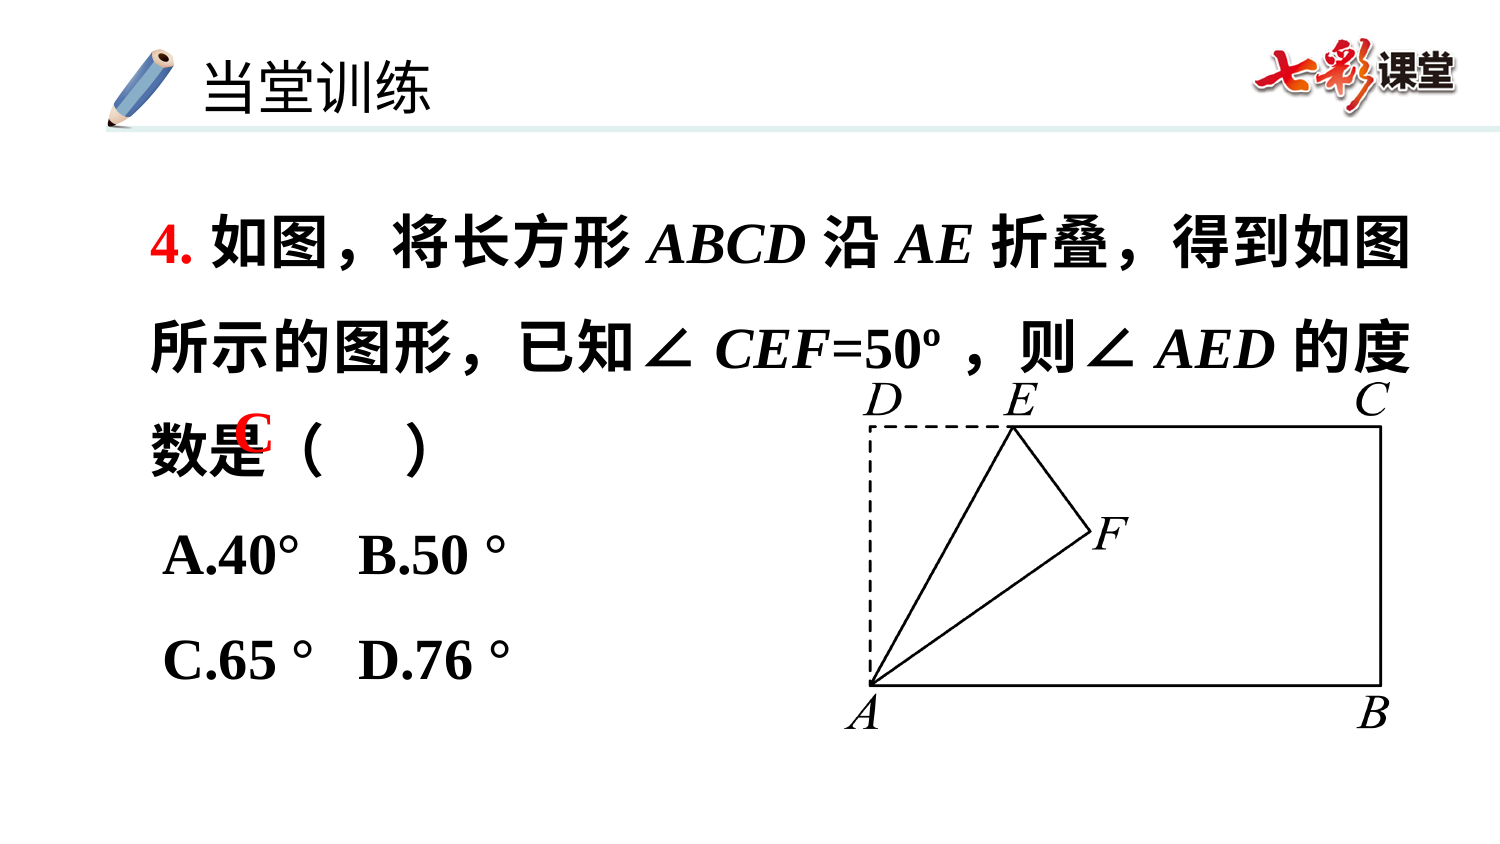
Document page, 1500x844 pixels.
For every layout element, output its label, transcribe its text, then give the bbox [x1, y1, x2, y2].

picture [844, 374, 1390, 746]
picture [100, 32, 181, 146]
text_box A.40° B.50 ° C.65 ° D.76 ° [147, 474, 609, 699]
text_box C [218, 386, 303, 472]
picture [1249, 32, 1461, 118]
text_box 4.如图，将长方形ABCD沿AE折叠，得到如图所示的图形，已知∠CEF=50º，则∠AED的度数是（ ） [135, 162, 1427, 492]
